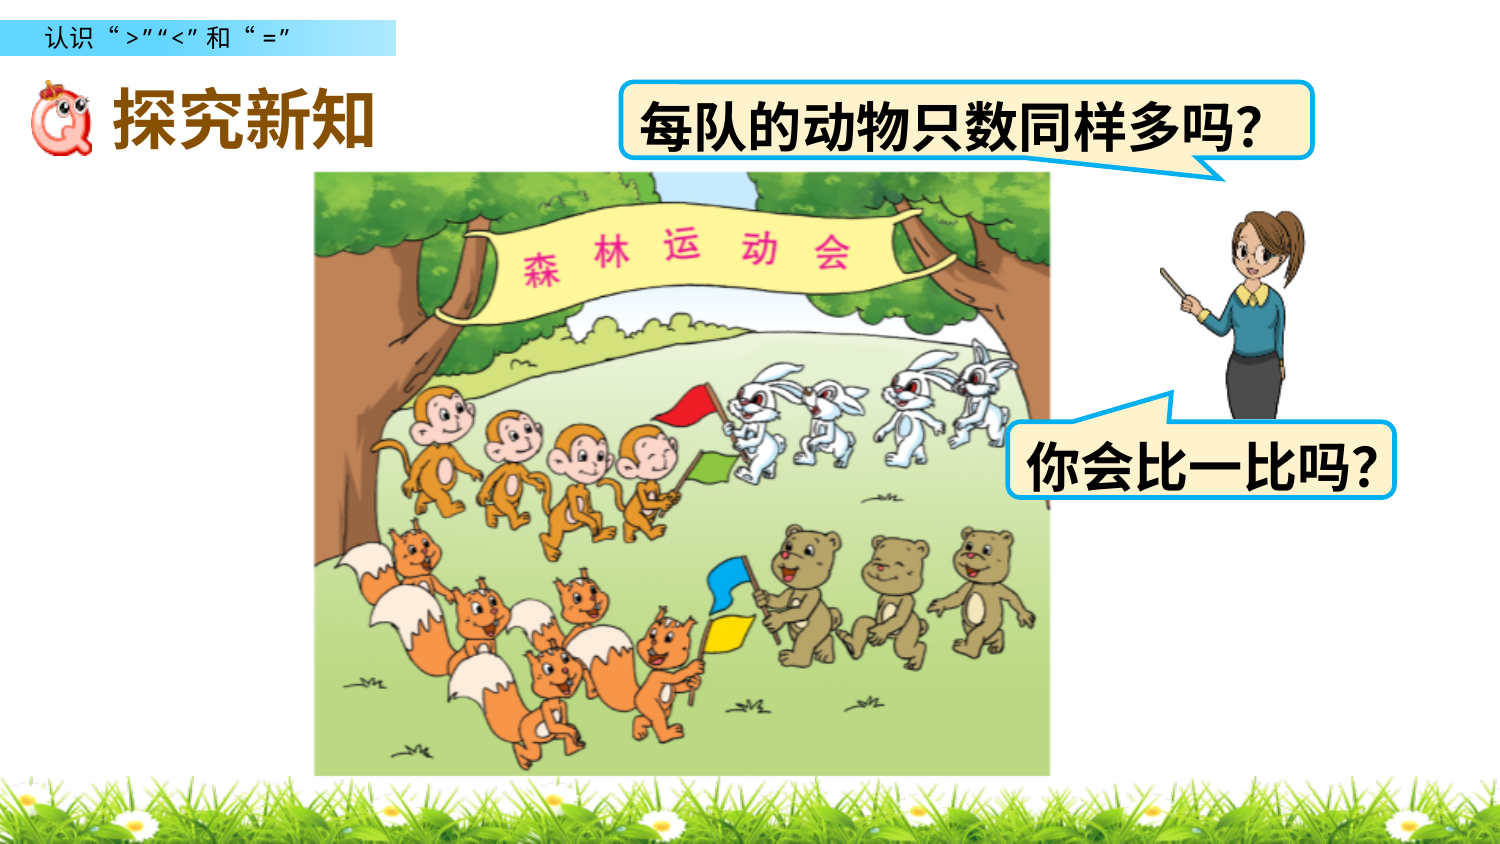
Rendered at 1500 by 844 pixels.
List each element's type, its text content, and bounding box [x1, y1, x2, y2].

picture [628, 152, 1056, 158]
picture [1159, 397, 1168, 419]
text_box 你会比一比吗？ [1060, 397, 1395, 498]
picture [1159, 210, 1306, 419]
picture [0, 152, 1500, 844]
text_box 每队的动物只数同样多吗？ [620, 81, 1313, 179]
picture [31, 80, 92, 156]
picture [1011, 425, 1056, 494]
text_box 探究新知 [100, 71, 404, 163]
